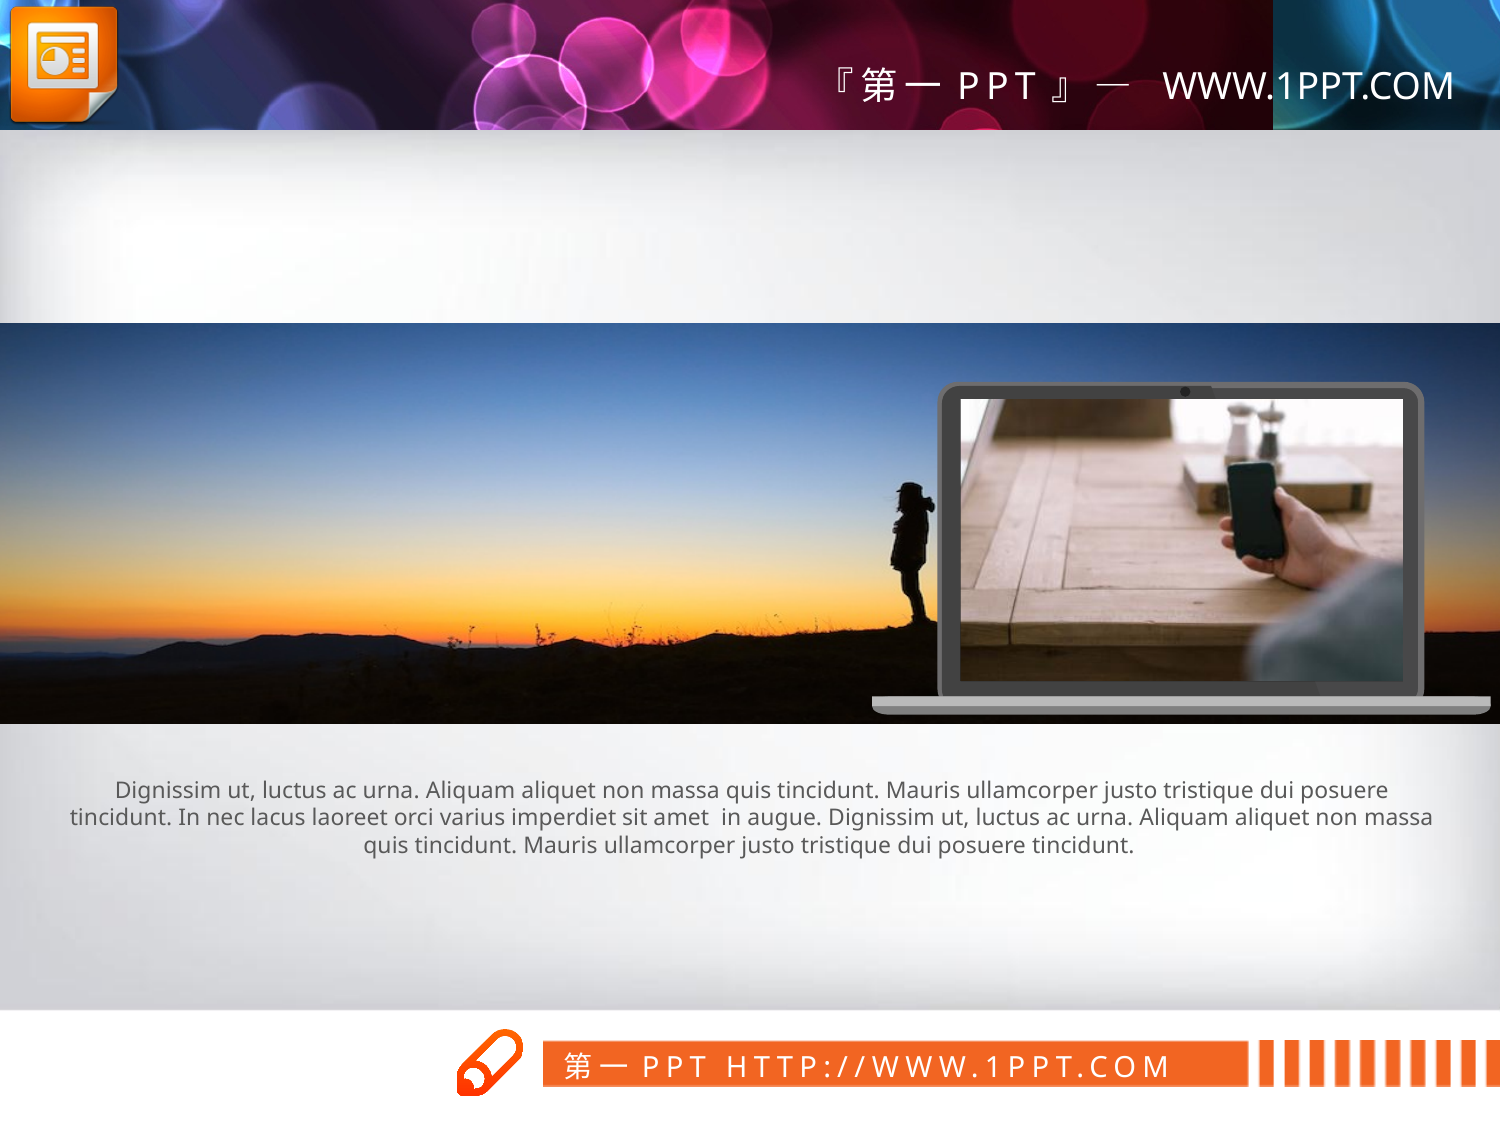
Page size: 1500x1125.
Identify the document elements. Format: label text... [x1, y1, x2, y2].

picture [0, 0, 1500, 323]
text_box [871, 384, 1491, 715]
text_box [0, 323, 1500, 724]
text_box Dignissim ut, luctus ac urna. Aliquam aliquet non massa quis tincidunt. Mauris ullamcorper justo tristique dui posuere tincidunt. In nec lacus laoreet orci varius imperdiet sit amet in augue. Dignissim ut, luctus ac urna. Aliquam aliquet non massa quis tincidunt. Mauris ullamcorper justo tristique dui posuere tincidunt. [50, 768, 1455, 866]
picture [543, 1040, 1500, 1087]
picture [0, 724, 1500, 1012]
